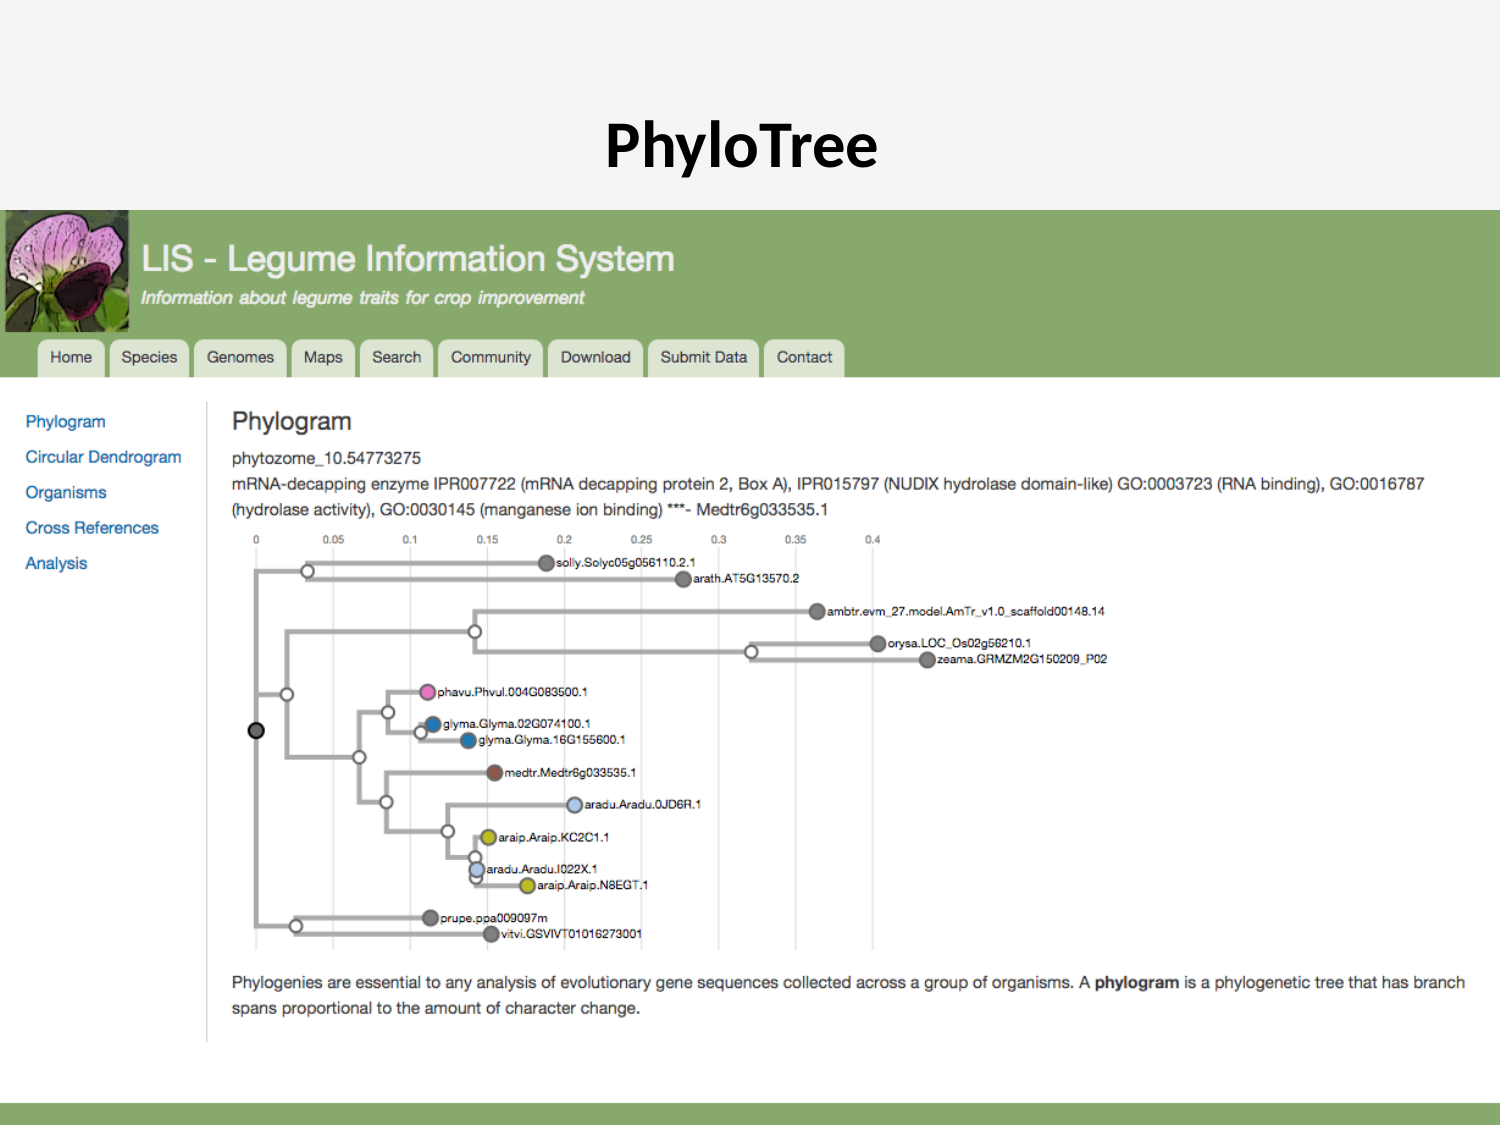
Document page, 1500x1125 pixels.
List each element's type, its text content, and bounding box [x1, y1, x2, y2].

title PhyloTree [75, 74, 1425, 208]
picture [0, 210, 1500, 1125]
